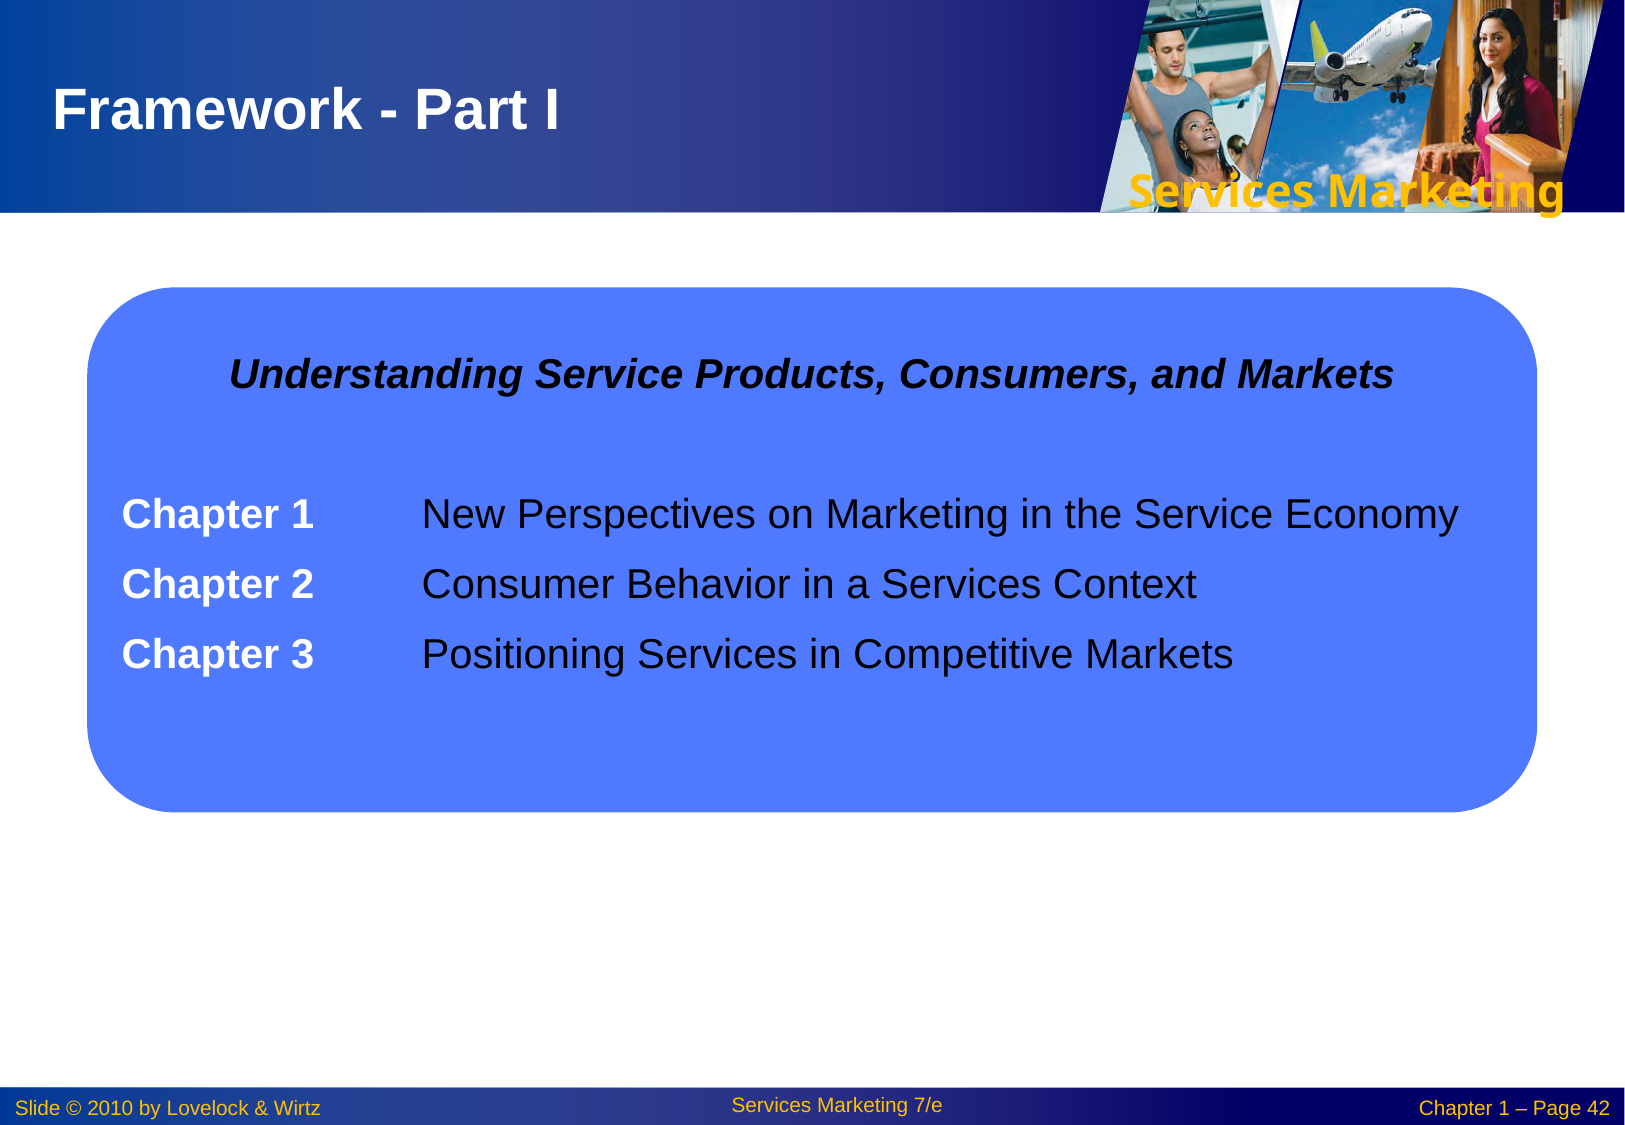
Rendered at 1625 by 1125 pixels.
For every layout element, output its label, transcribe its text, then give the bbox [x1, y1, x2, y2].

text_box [86, 287, 1538, 813]
picture [1162, 186, 1172, 192]
picture [1100, 0, 1604, 213]
picture [1546, 187, 1556, 202]
title Framework - Part I [36, 37, 1088, 176]
